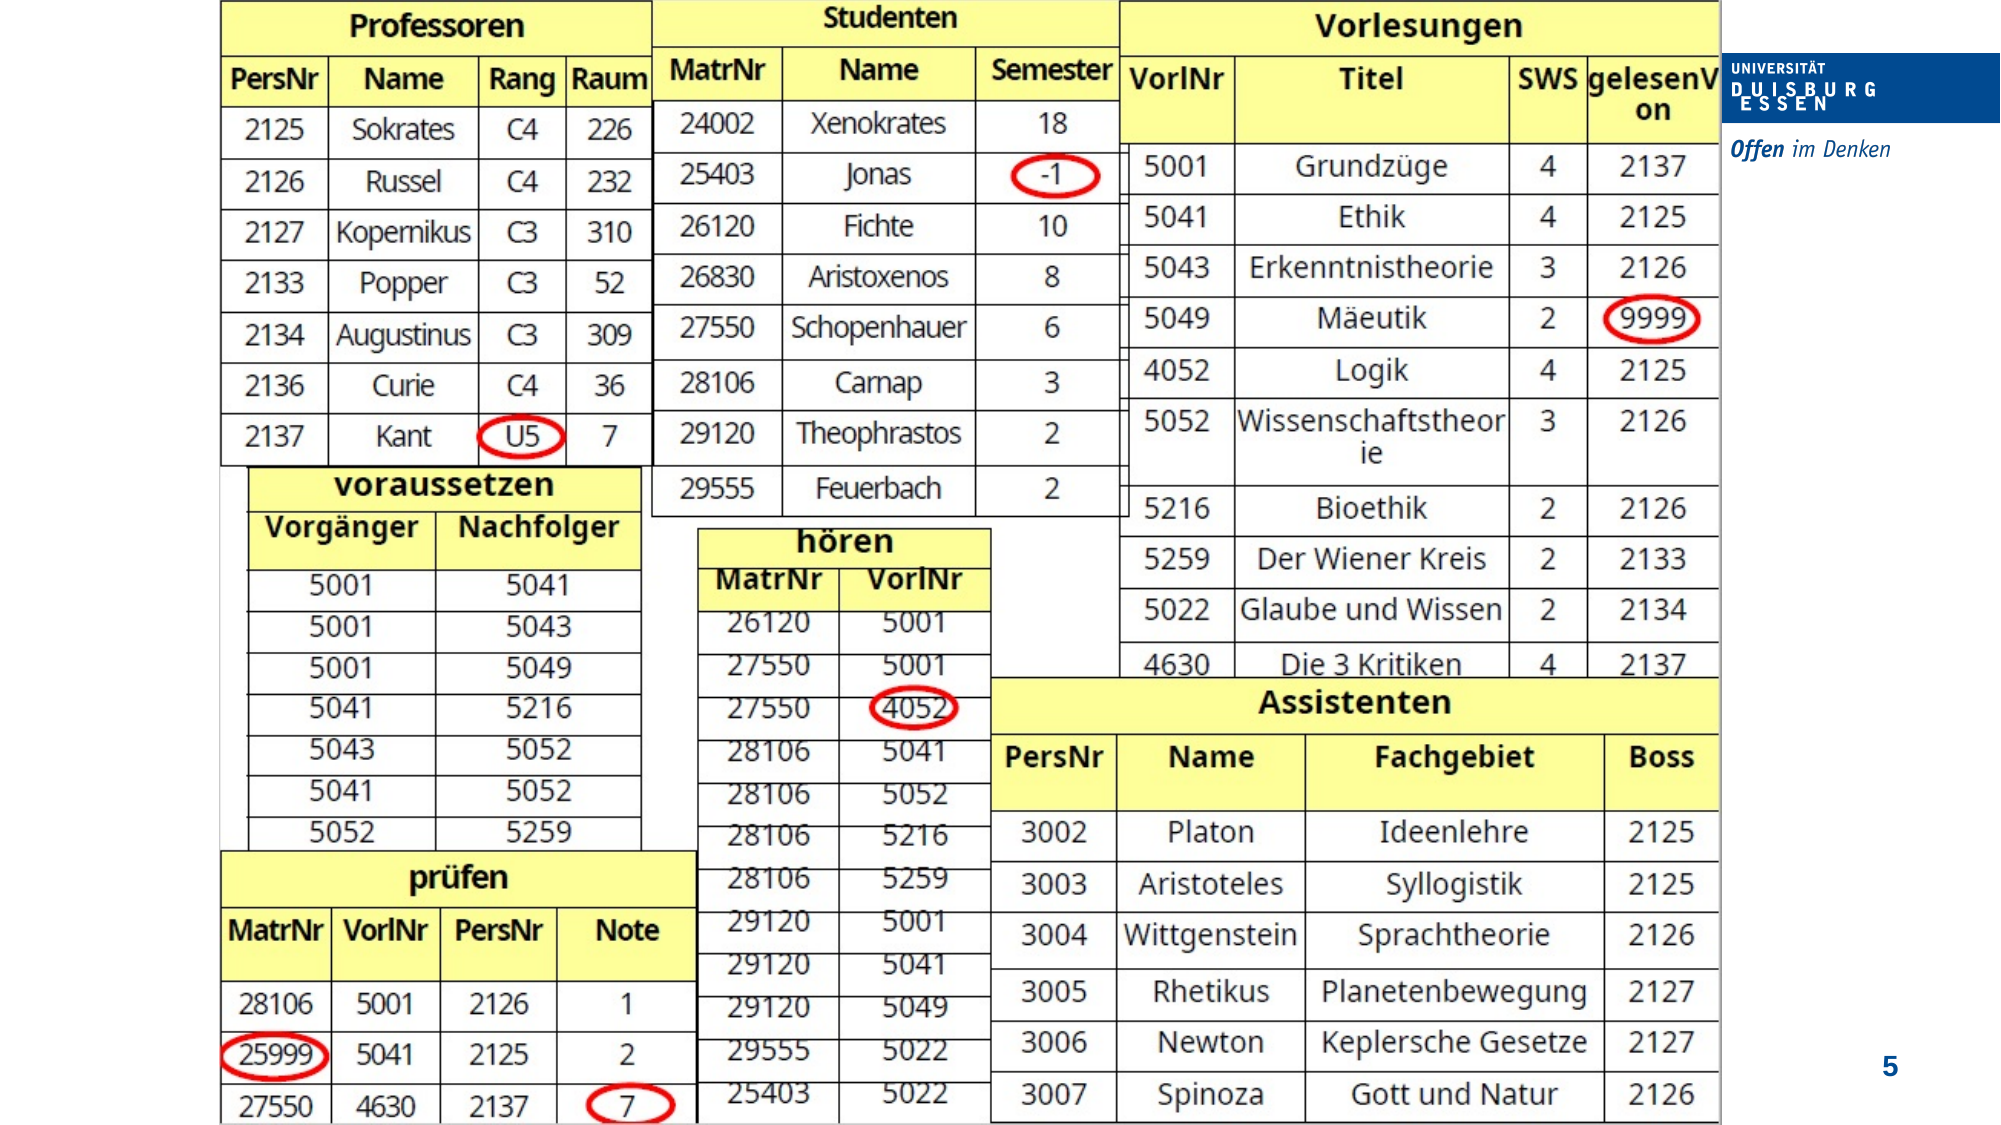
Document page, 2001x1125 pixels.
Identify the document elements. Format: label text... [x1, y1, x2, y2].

slide_number 5 [1722, 1039, 1914, 1081]
picture [219, 0, 2000, 1125]
